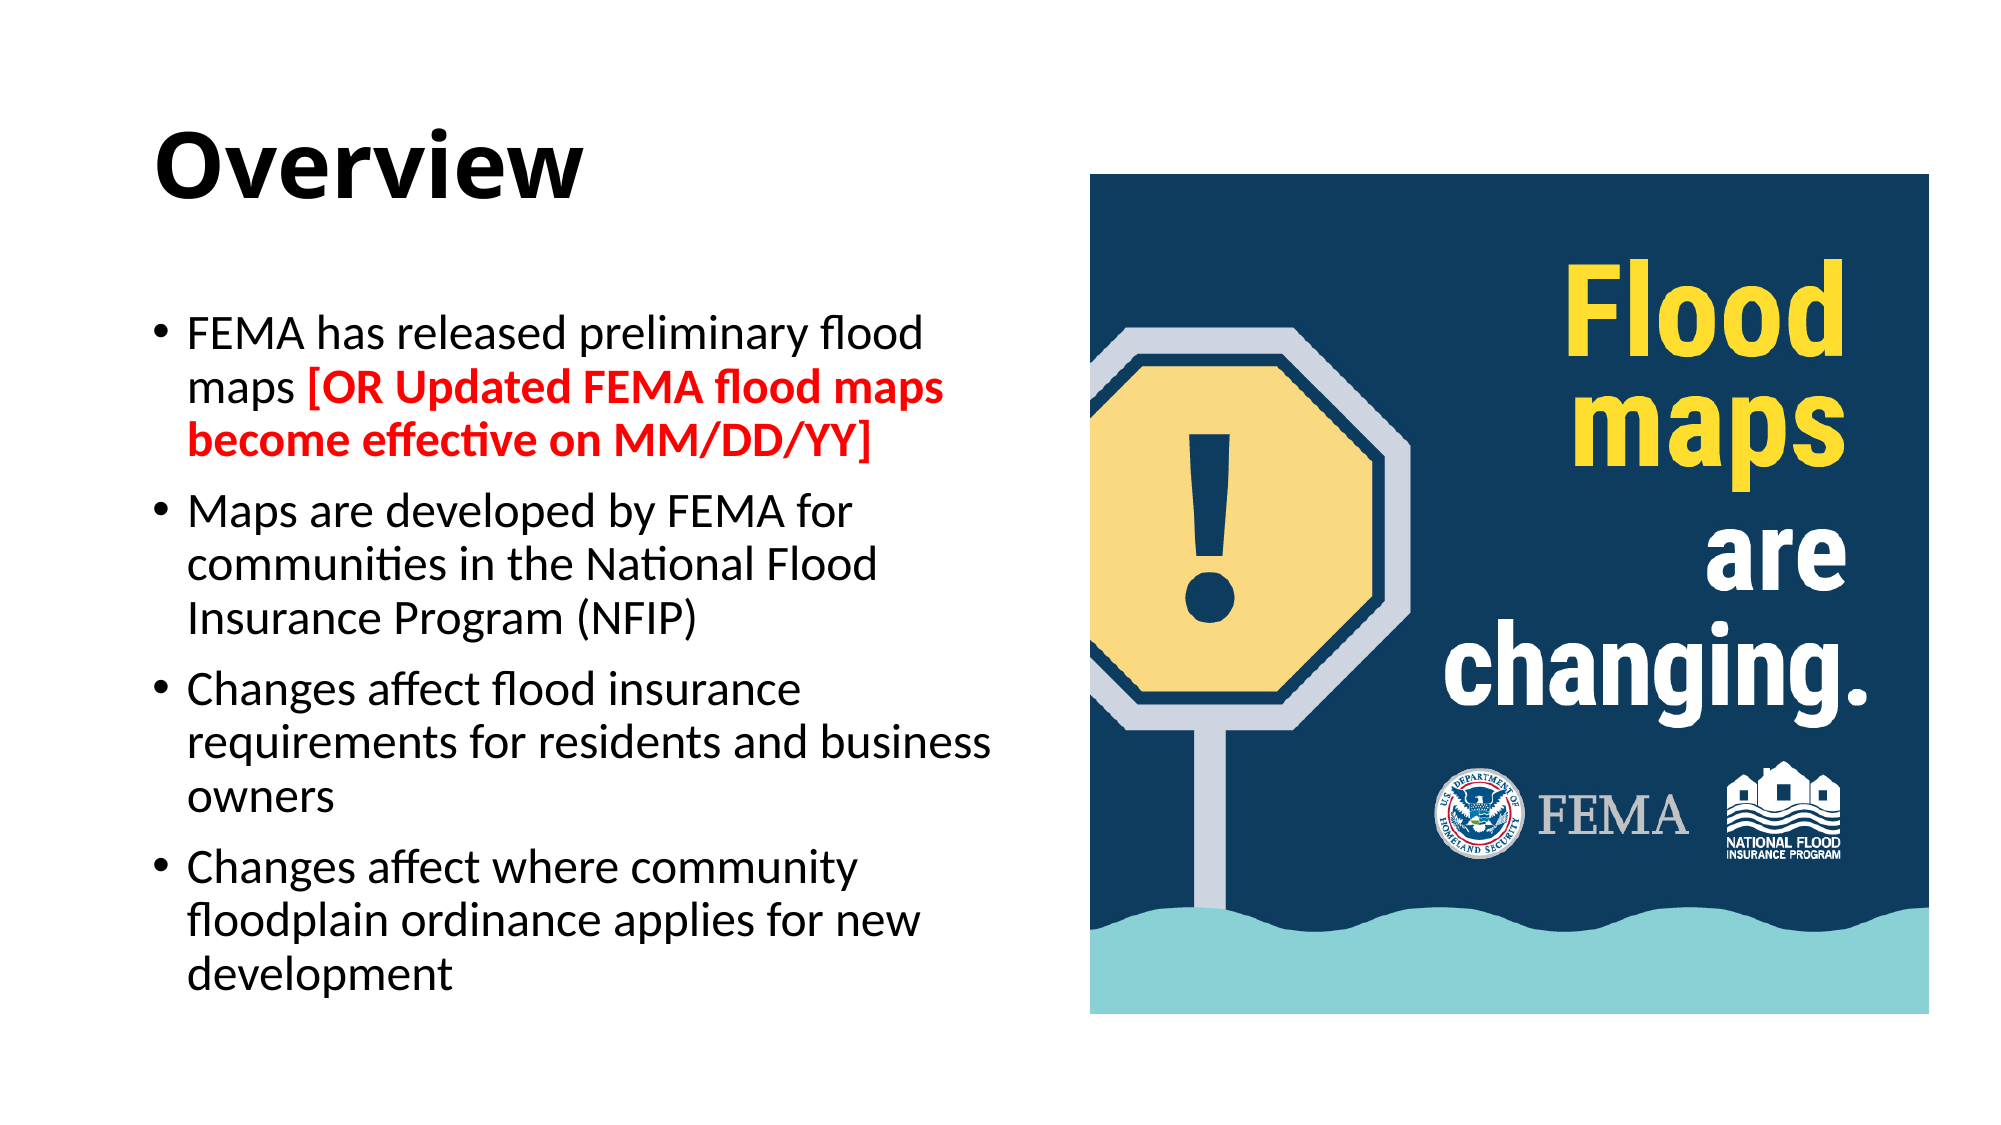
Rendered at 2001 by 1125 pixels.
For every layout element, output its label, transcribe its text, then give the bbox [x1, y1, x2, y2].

picture [1090, 174, 1929, 1014]
list FEMA has released preliminary flood maps [OR Updated FEMA flood maps become effective on MM/DD/YY] Maps are developed by FEMA for communities in the National Flood Insurance Program (NFIP) Changes affect flood insurance requirements for residents and business owners Changes affect where community floodplain ordinance applies for new development [137, 299, 1055, 1014]
title Overview [137, 59, 1863, 278]
